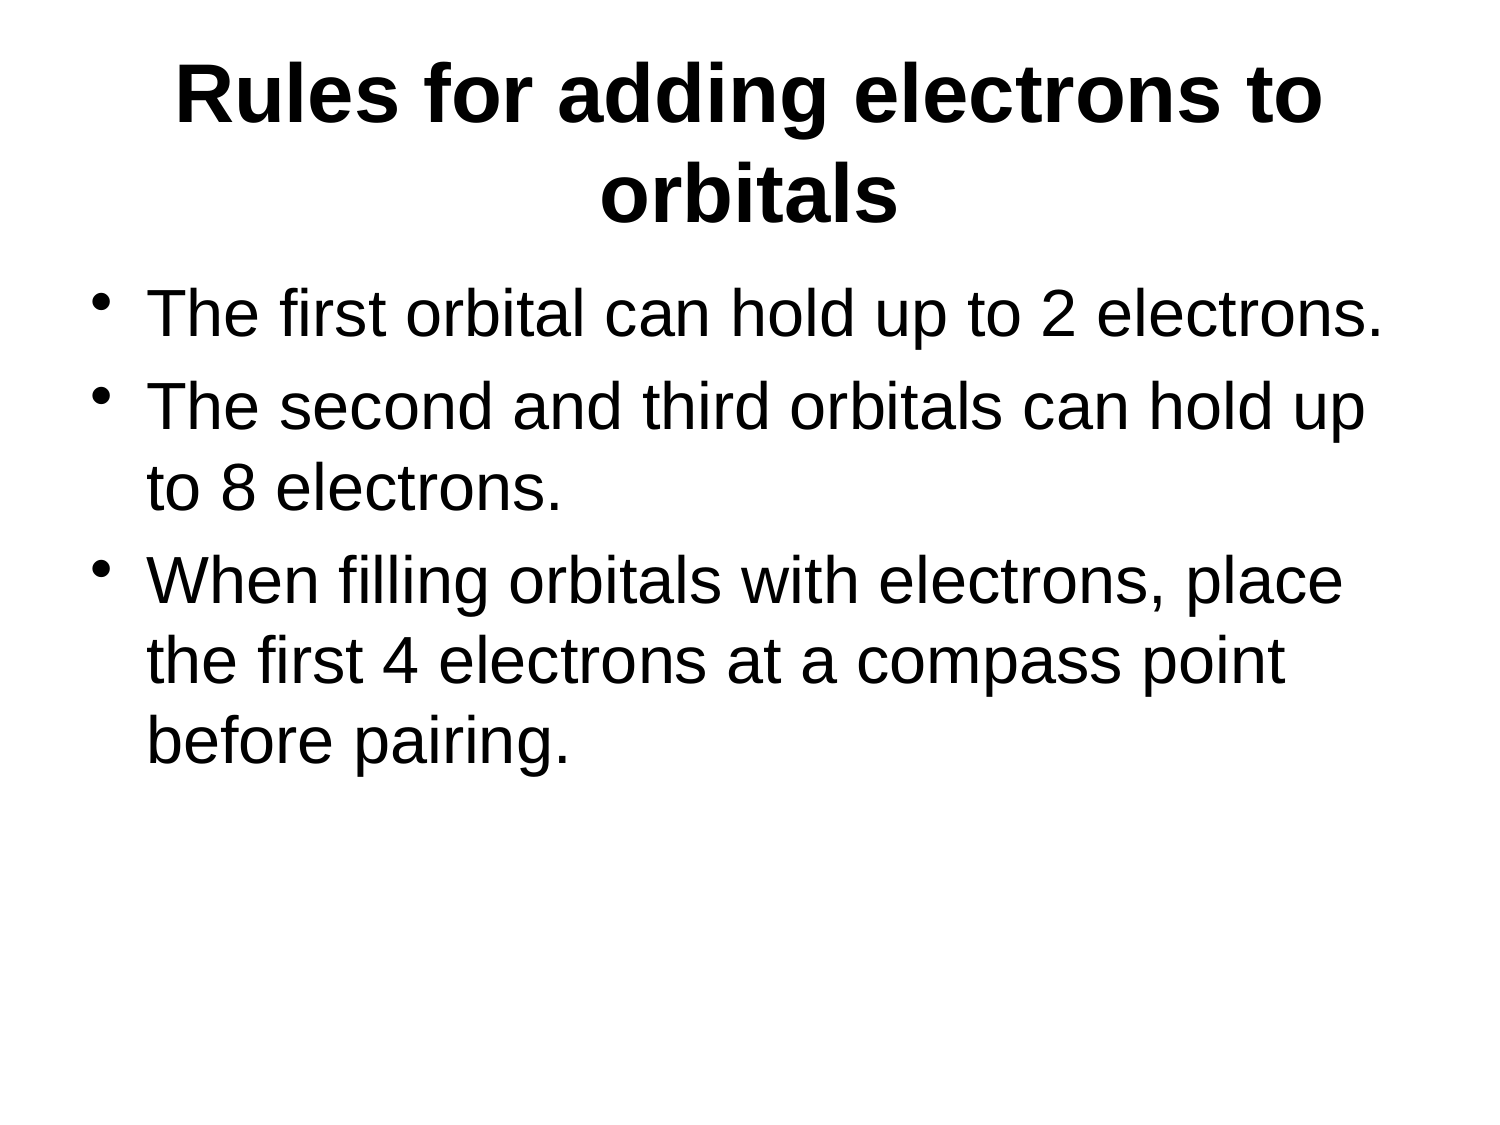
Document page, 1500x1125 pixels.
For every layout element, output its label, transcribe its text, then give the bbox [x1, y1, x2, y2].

title Rules for adding electrons to orbitals [74, 44, 1426, 233]
list The first orbital can hold up to 2 electrons. The second and third orbitals can hold up to 8 electrons. When filling orbitals with electrons, place the first 4 electrons at a compass point before pairing. [74, 262, 1426, 1006]
